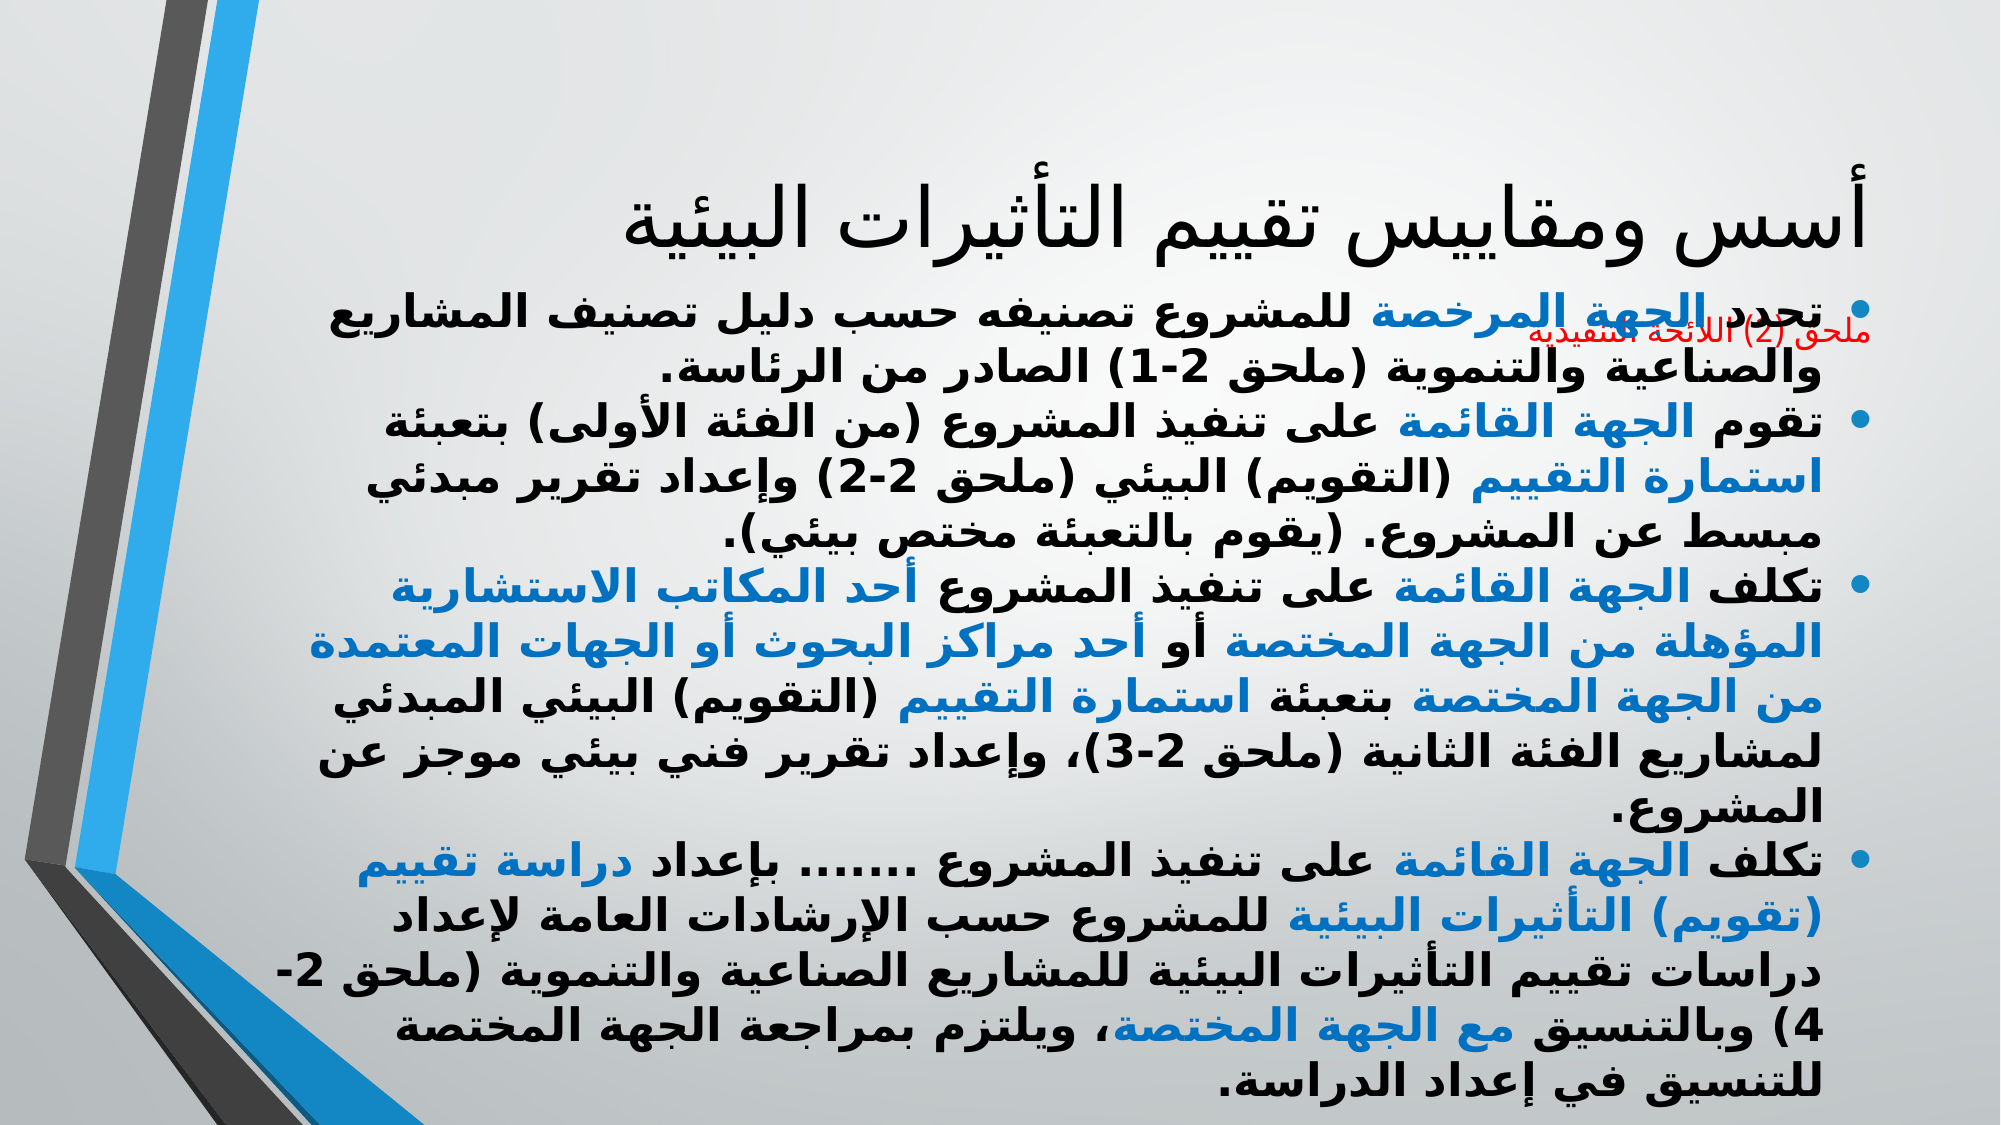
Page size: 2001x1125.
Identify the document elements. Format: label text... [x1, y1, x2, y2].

list تحدد الجهة المرخصة للمشروع تصنيفه حسب دليل تصنيف المشاريع والصناعية والتنموية (ملحق 2-1) الصادر من الرئاسة. تقوم الجهة القائمة على تنفيذ المشروع (من الفئة الأولى) بتعبئة استمارة التقييم (التقويم) البيئي (ملحق 2-2) وإعداد تقرير مبدئي مبسط عن المشروع. (يقوم بالتعبئة مختص بيئي). تكلف الجهة القائمة على تنفيذ المشروع أحد المكاتب الاستشارية المؤهلة من الجهة المختصة أو أحد مراكز البحوث أو الجهات المعتمدة من الجهة المختصة بتعبئة استمارة التقييم (التقويم) البيئي المبدئي لمشاريع الفئة الثانية (ملحق 2-3)، وإعداد تقرير فني بيئي موجز عن المشروع. تكلف الجهة القائمة على تنفيذ المشروع ....... بإعداد دراسة تقييم (تقويم) التأثيرات البيئية للمشروع حسب الإرشادات العامة لإعداد دراسات تقييم التأثيرات البيئية للمشاريع الصناعية والتنموية (ملحق 2-4) وبالتنسيق مع الجهة المختصة، ويلتزم بمراجعة الجهة المختصة للتنسيق في إعداد الدراسة. [243, 437, 1887, 950]
title أسس ومقاييس تقييم التأثيرات البيئية ملحق (2) اللائحة التنفيذية [243, 112, 1887, 400]
